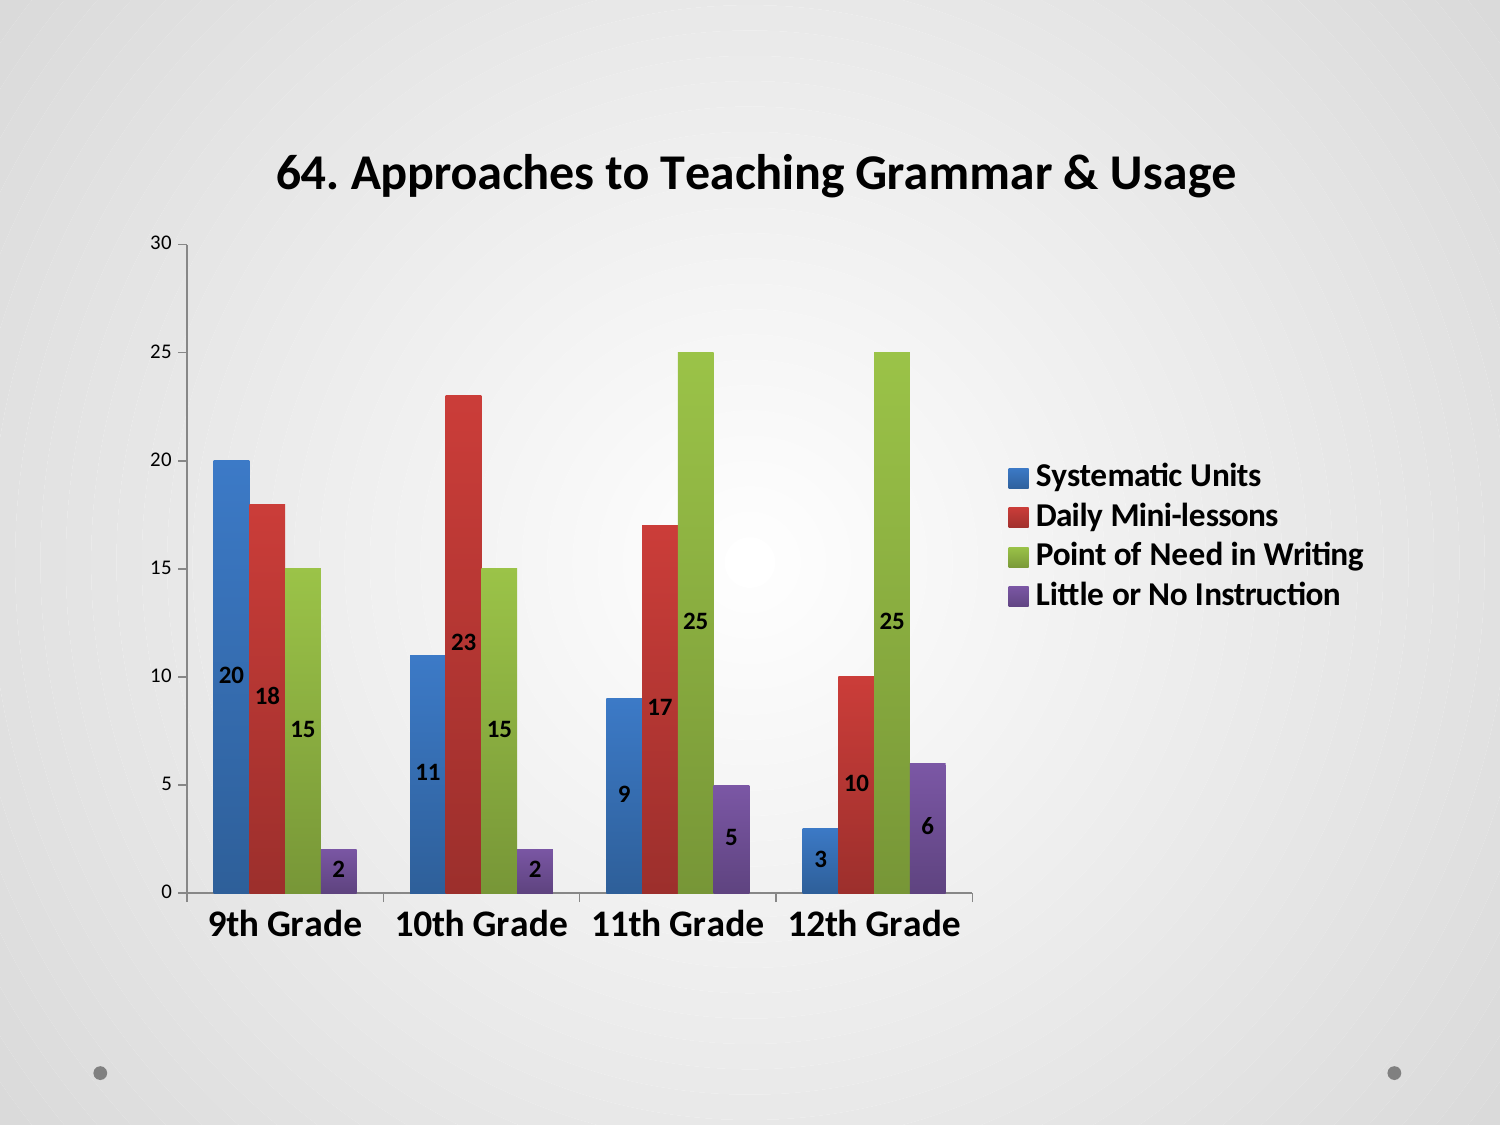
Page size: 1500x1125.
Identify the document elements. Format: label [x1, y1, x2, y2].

chart [124, 112, 1388, 963]
